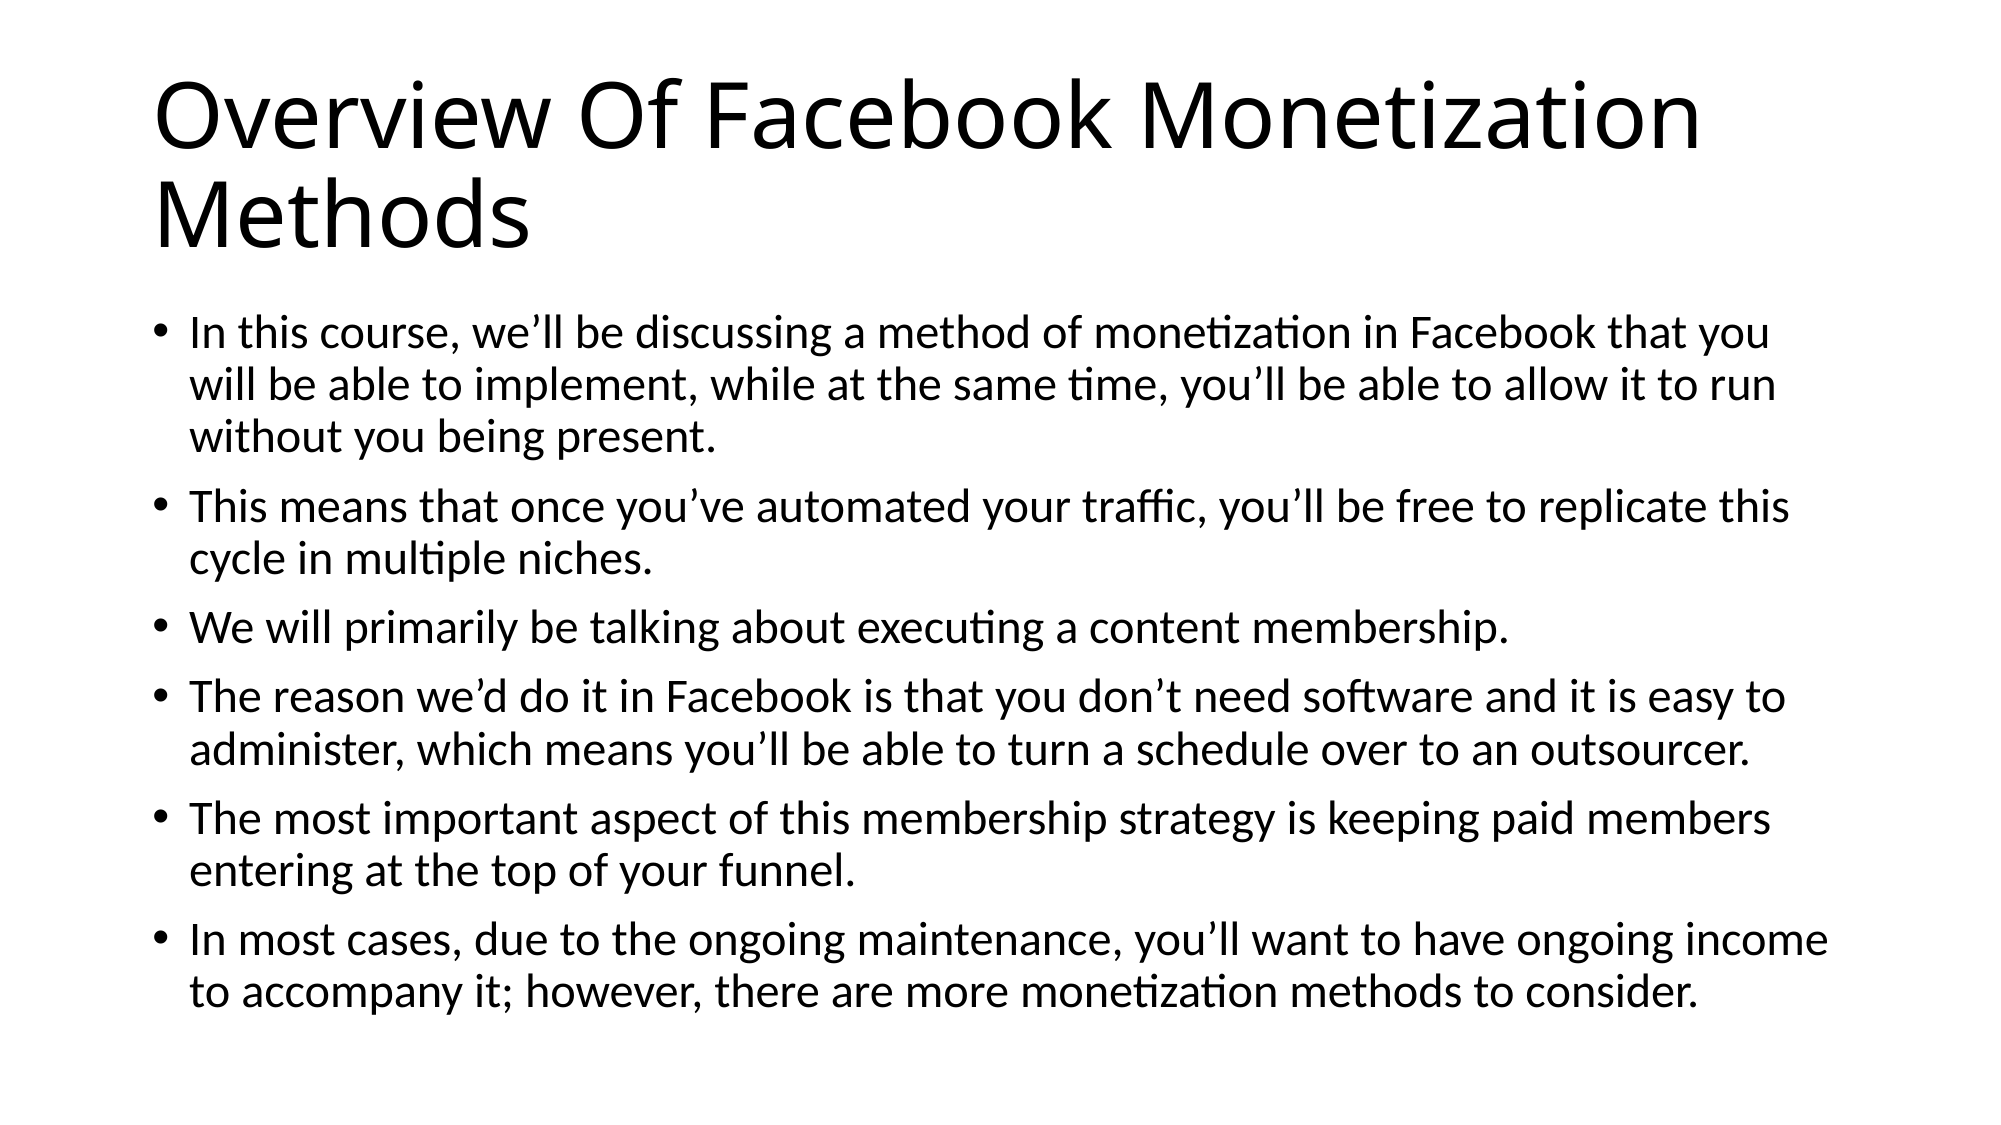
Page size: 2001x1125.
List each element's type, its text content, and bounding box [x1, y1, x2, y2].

title Overview Of Facebook Monetization Methods [137, 59, 1863, 278]
list In this course, we’ll be discussing a method of monetization in Facebook that you will be able to implement, while at the same time, you’ll be able to allow it to run without you being present. This means that once you’ve automated your traffic, you’ll be free to replicate this cycle in multiple niches. We will primarily be talking about executing a content membership. The reason we’d do it in Facebook is that you don’t need software and it is easy to administer, which means you’ll be able to turn a schedule over to an outsourcer. The most important aspect of this membership strategy is keeping paid members entering at the top of your funnel. In most cases, due to the ongoing maintenance, you’ll want to have ongoing income to accompany it; however, there are more monetization methods to consider. [137, 299, 1863, 1045]
